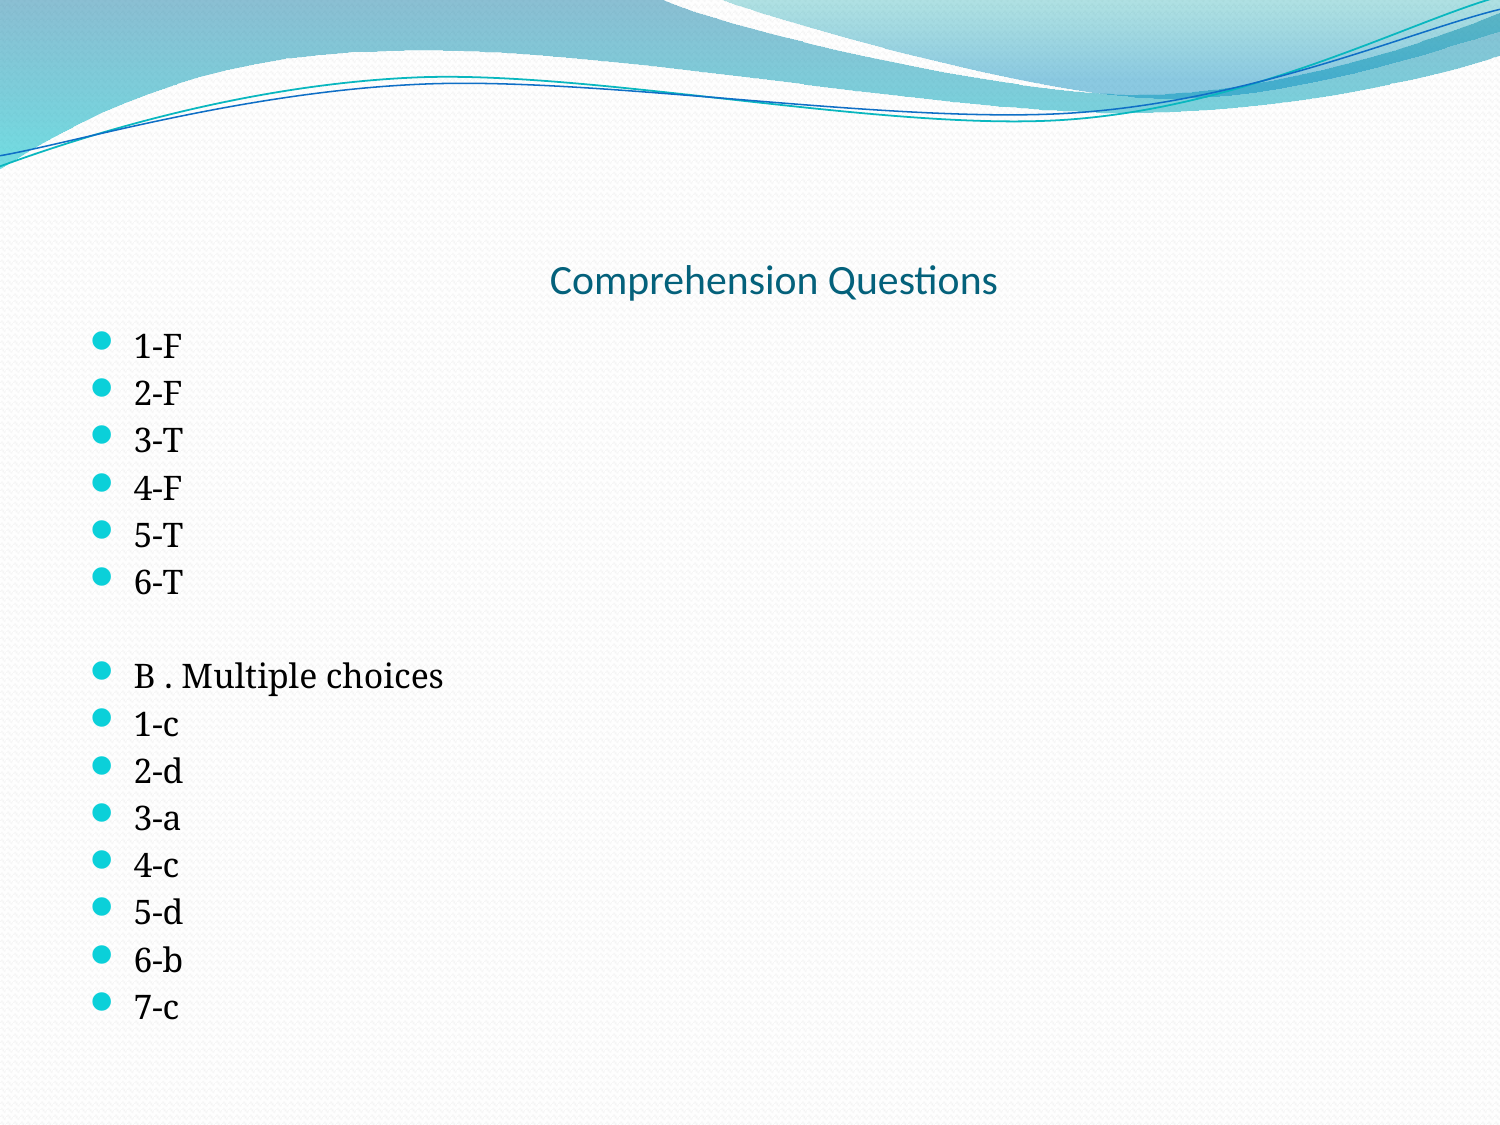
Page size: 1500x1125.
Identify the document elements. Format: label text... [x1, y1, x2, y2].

list 1-F 2-F 3-T 4-F 5-T 6-T B . Multiple choices 1-c 2-d 3-a 4-c 5-d 6-b 7-c [75, 317, 1425, 1038]
title Comprehension Questions [75, 115, 1425, 303]
